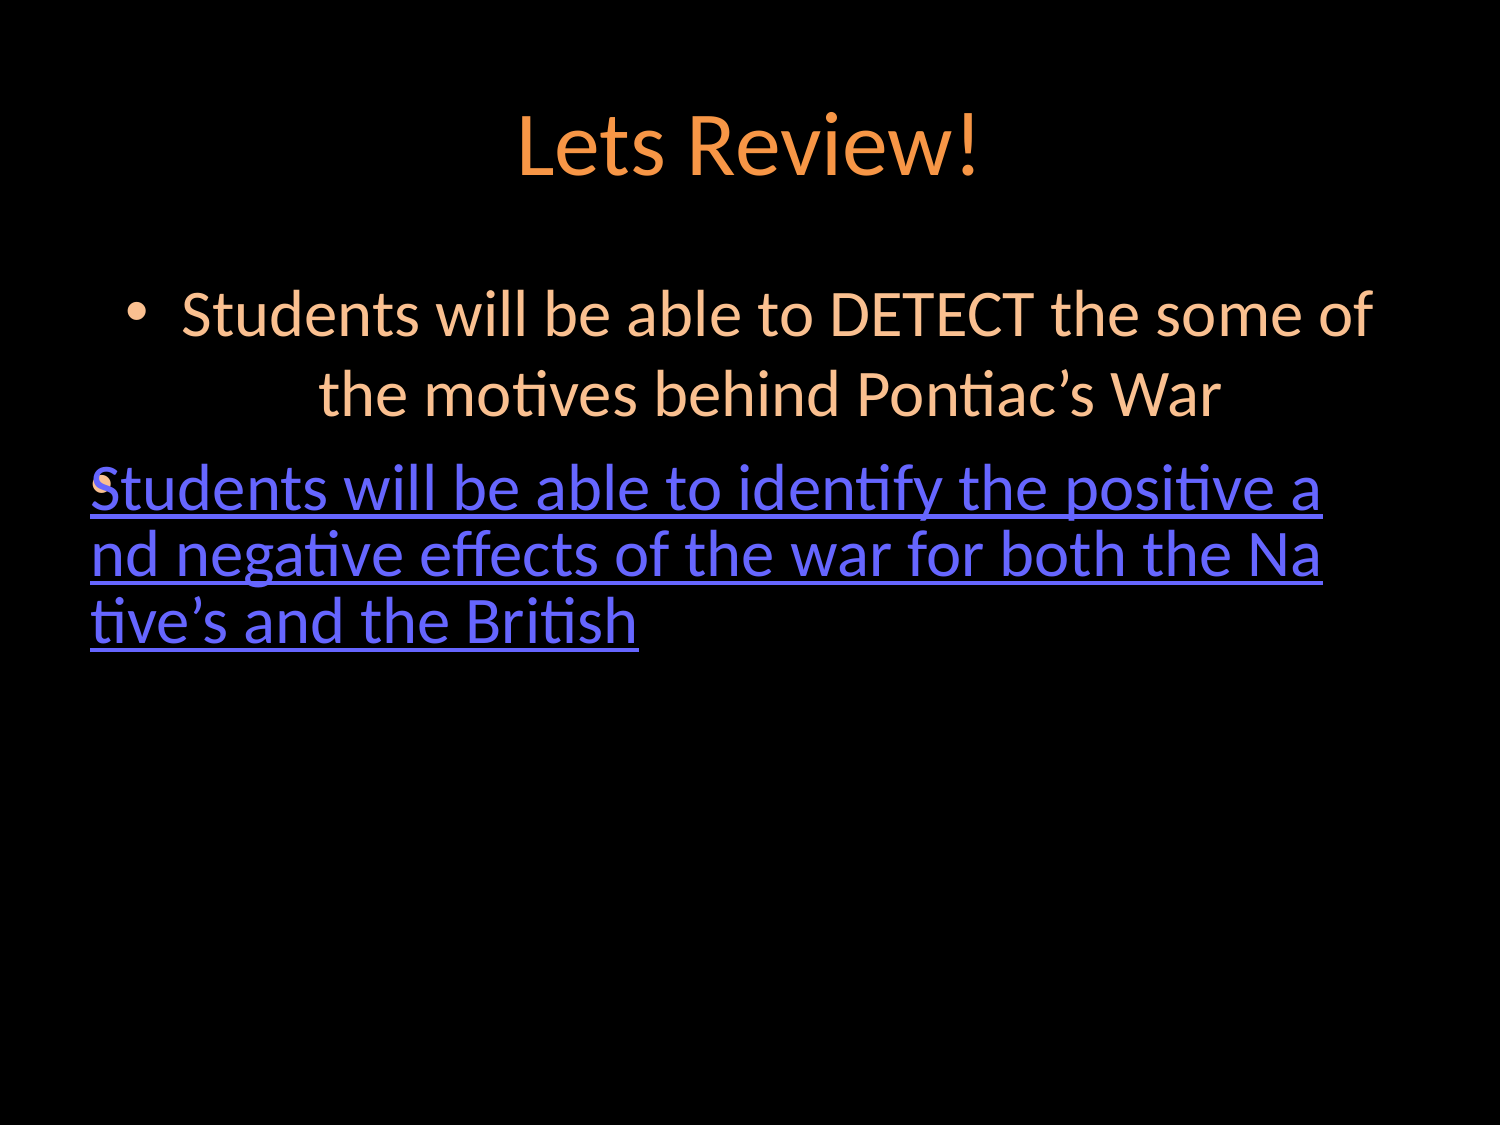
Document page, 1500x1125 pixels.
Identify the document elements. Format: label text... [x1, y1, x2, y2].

list Students will be able to DETECT the some of the motives behind Pontiac’s War Students will be able to identify the positive and negative effects of the war for both the Native’s and the British [75, 262, 1425, 1005]
title Lets Review! [75, 45, 1425, 233]
